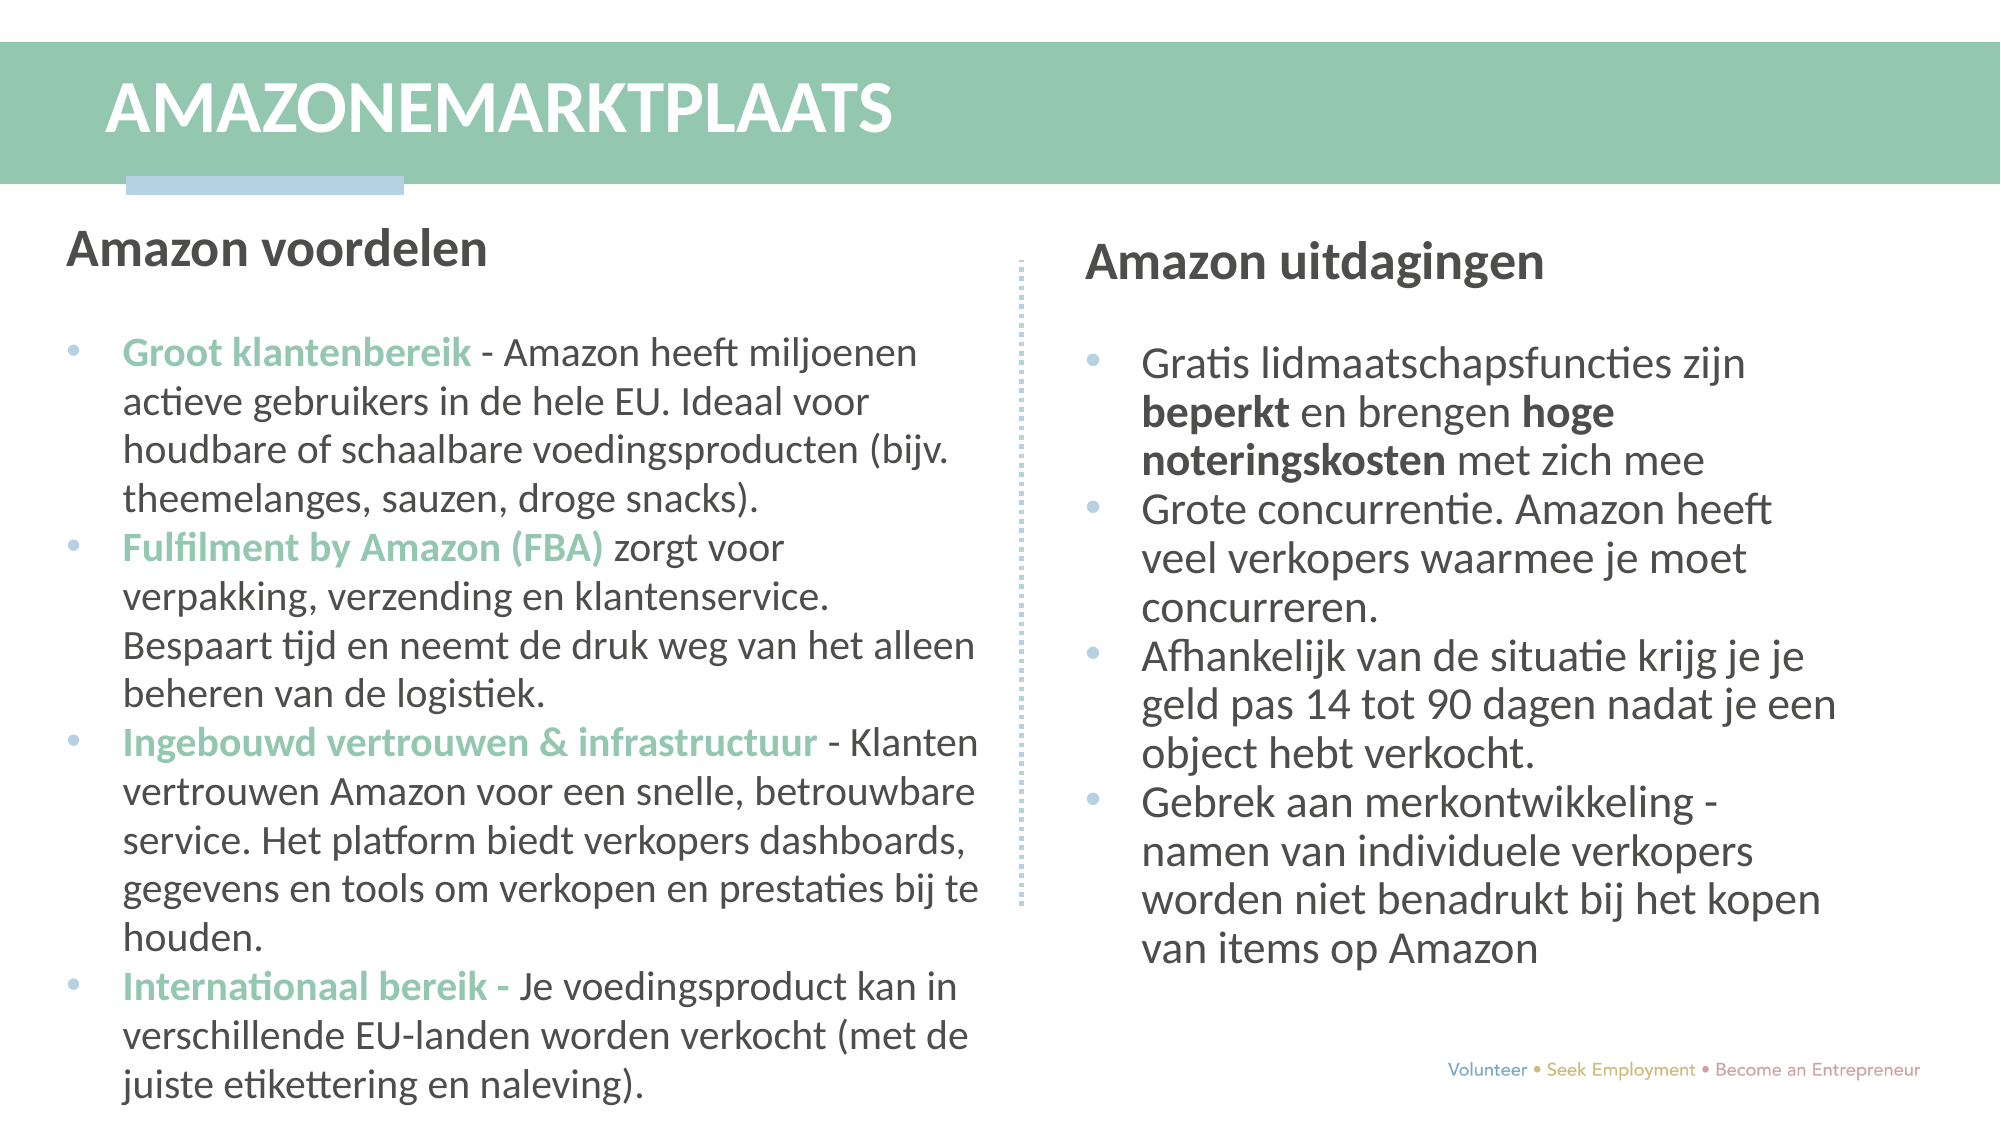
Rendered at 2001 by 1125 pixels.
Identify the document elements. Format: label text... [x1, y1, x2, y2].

text_box Amazon voordelen Groot klantenbereik - Amazon heeft miljoenen actieve gebruikers in de hele EU. Ideaal voor houdbare of schaalbare voedingsproducten (bijv. theemelanges, sauzen, droge snacks). Fulfilment by Amazon (FBA) zorgt voor verpakking, verzending en klantenservice. Bespaart tijd en neemt de druk weg van het alleen beheren van de logistiek. Ingebouwd vertrouwen & infrastructuur - Klanten vertrouwen Amazon voor een snelle, betrouwbare service. Het platform biedt verkopers dashboards, gegevens en tools om verkopen en prestaties bij te houden. Internationaal bereik - Je voedingsproduct kan in verschillende EU-landen worden verkocht (met de juiste etikettering en naleving). [51, 220, 1000, 662]
list AMAZONEMARKTPLAATS [90, 49, 1881, 168]
picture [1418, 1046, 1971, 1103]
text_box Amazon uitdagingen Gratis lidmaatschapsfuncties zijn beperkt en brengen hoge noteringskosten met zich mee Grote concurrentie. Amazon heeft veel verkopers waarmee je moet concurreren. Afhankelijk van de situatie krijg je je geld pas 14 tot 90 dagen nadat je een object hebt verkocht. Gebrek aan merkontwikkeling - namen van individuele verkopers worden niet benadrukt bij het kopen van items op Amazon [1070, 233, 1860, 865]
